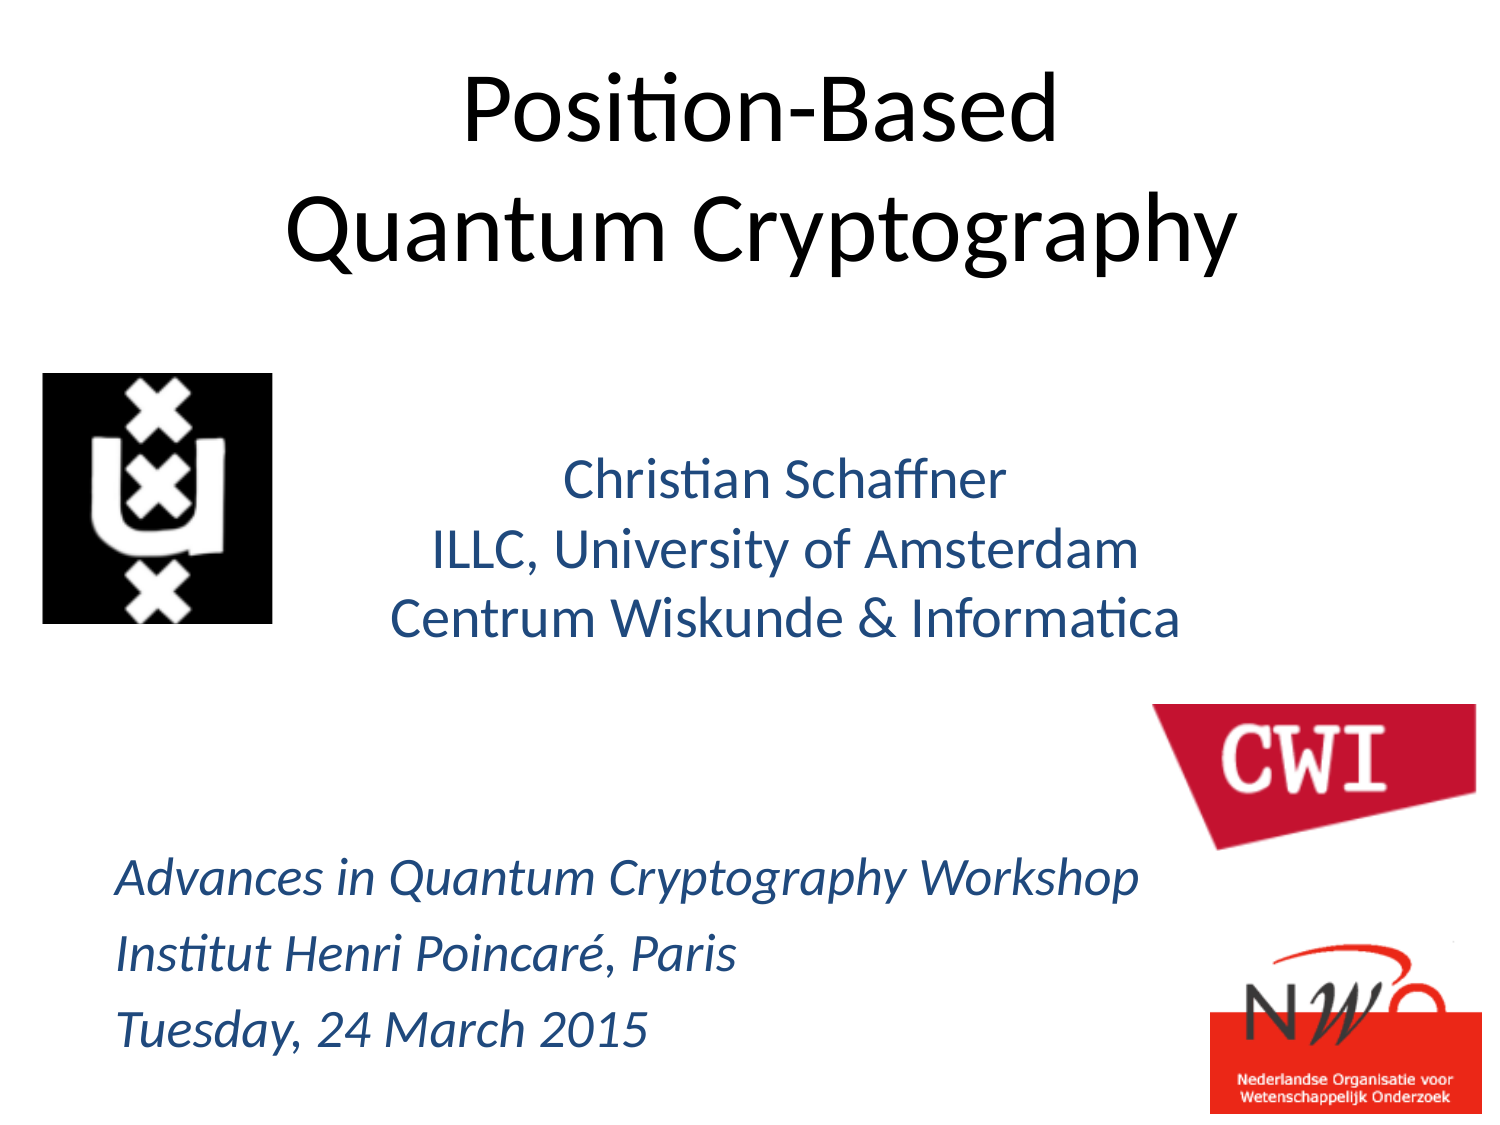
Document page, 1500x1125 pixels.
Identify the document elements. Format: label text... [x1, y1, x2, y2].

text_box Advances in Quantum Cryptography Workshop Institut Henri Poincaré, Paris Tuesday, 24 March 2015 [99, 834, 1447, 1075]
subtitle Christian Schaffner ILLC, University of Amsterdam Centrum Wiskunde & Informatica [135, 432, 1436, 733]
picture [1210, 904, 1482, 1114]
title Position-Based Quantum Cryptography [93, 34, 1430, 432]
picture [41, 373, 273, 624]
picture [1151, 703, 1477, 851]
